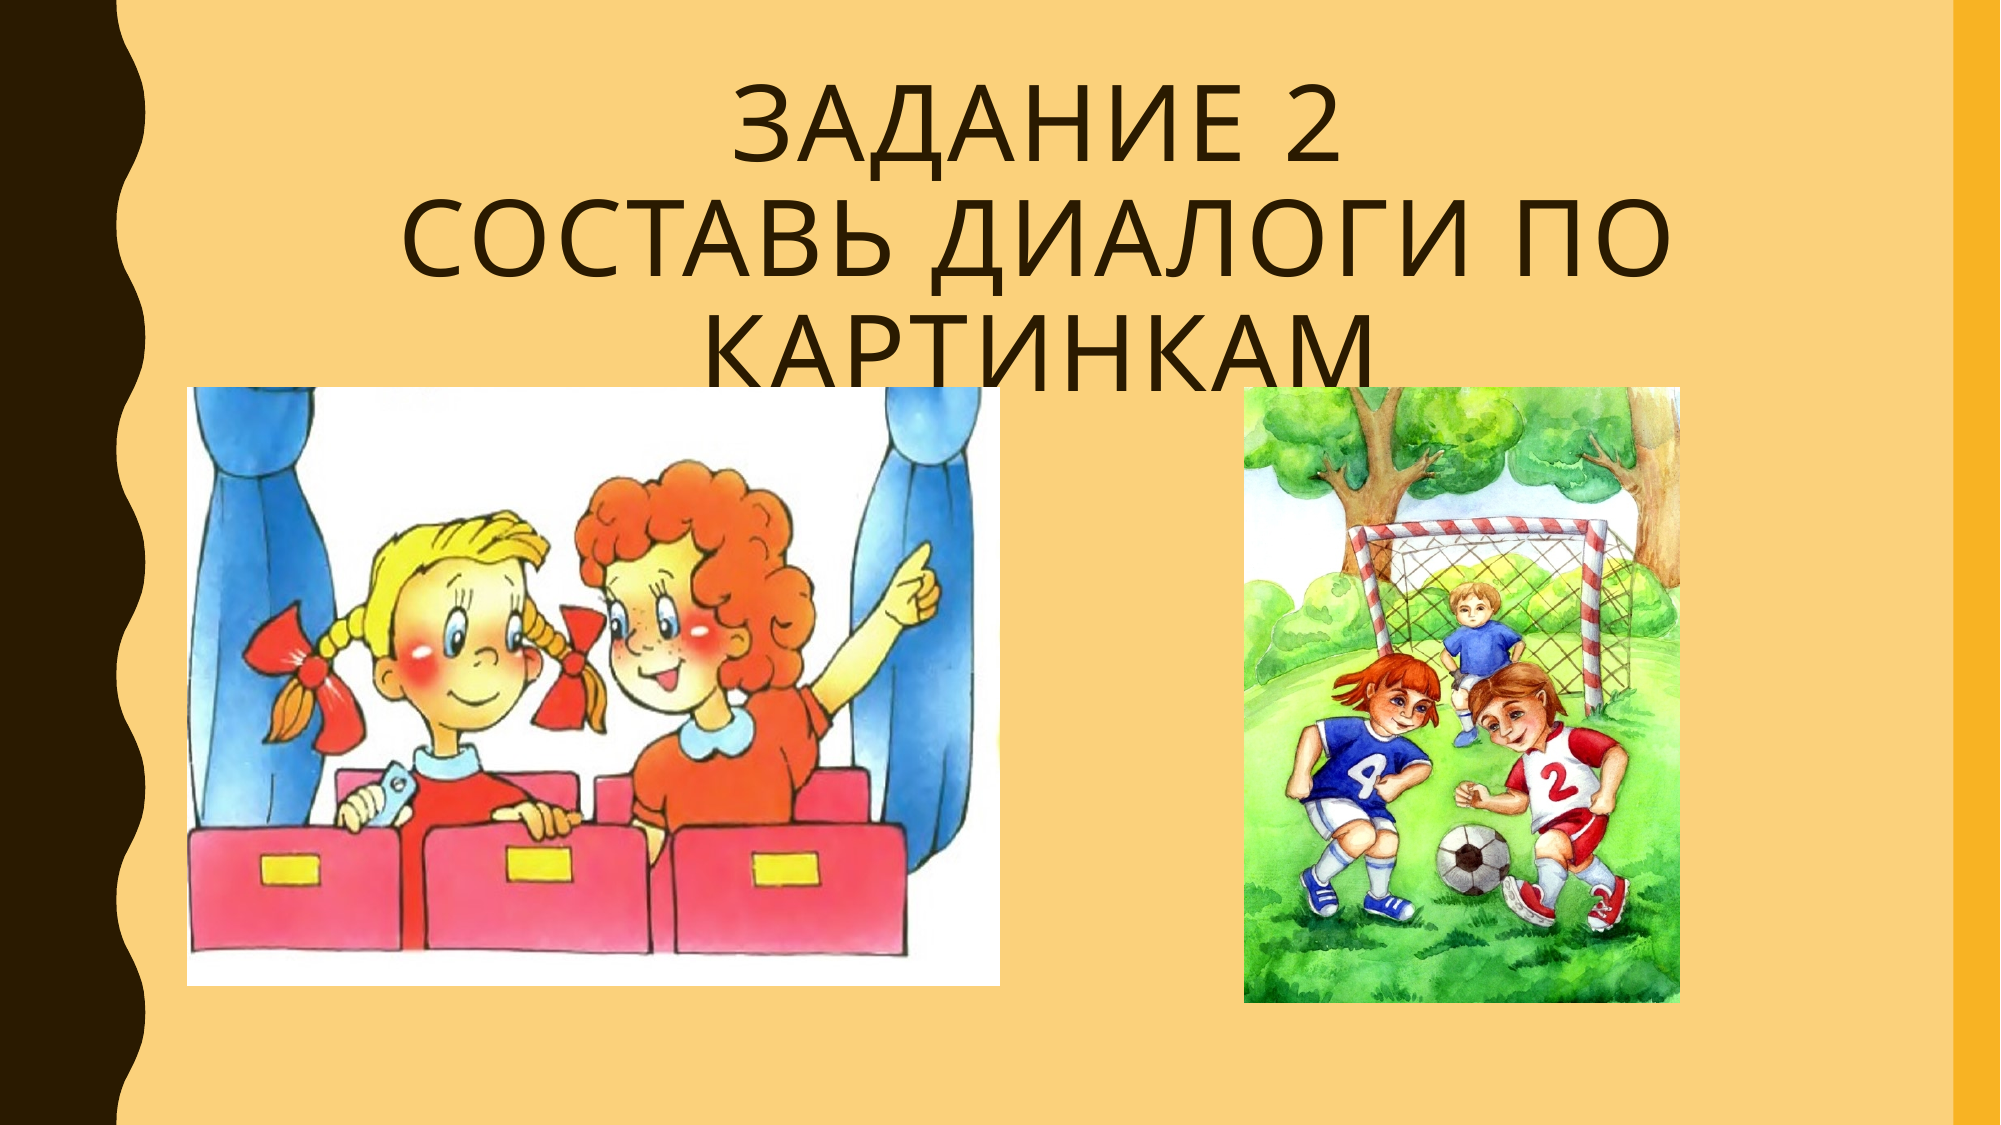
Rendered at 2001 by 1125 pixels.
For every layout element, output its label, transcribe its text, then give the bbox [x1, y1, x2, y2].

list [187, 387, 1001, 987]
picture [1244, 387, 1680, 1003]
title Задание 2 Составь диалоги по картинкам [205, 62, 1875, 308]
